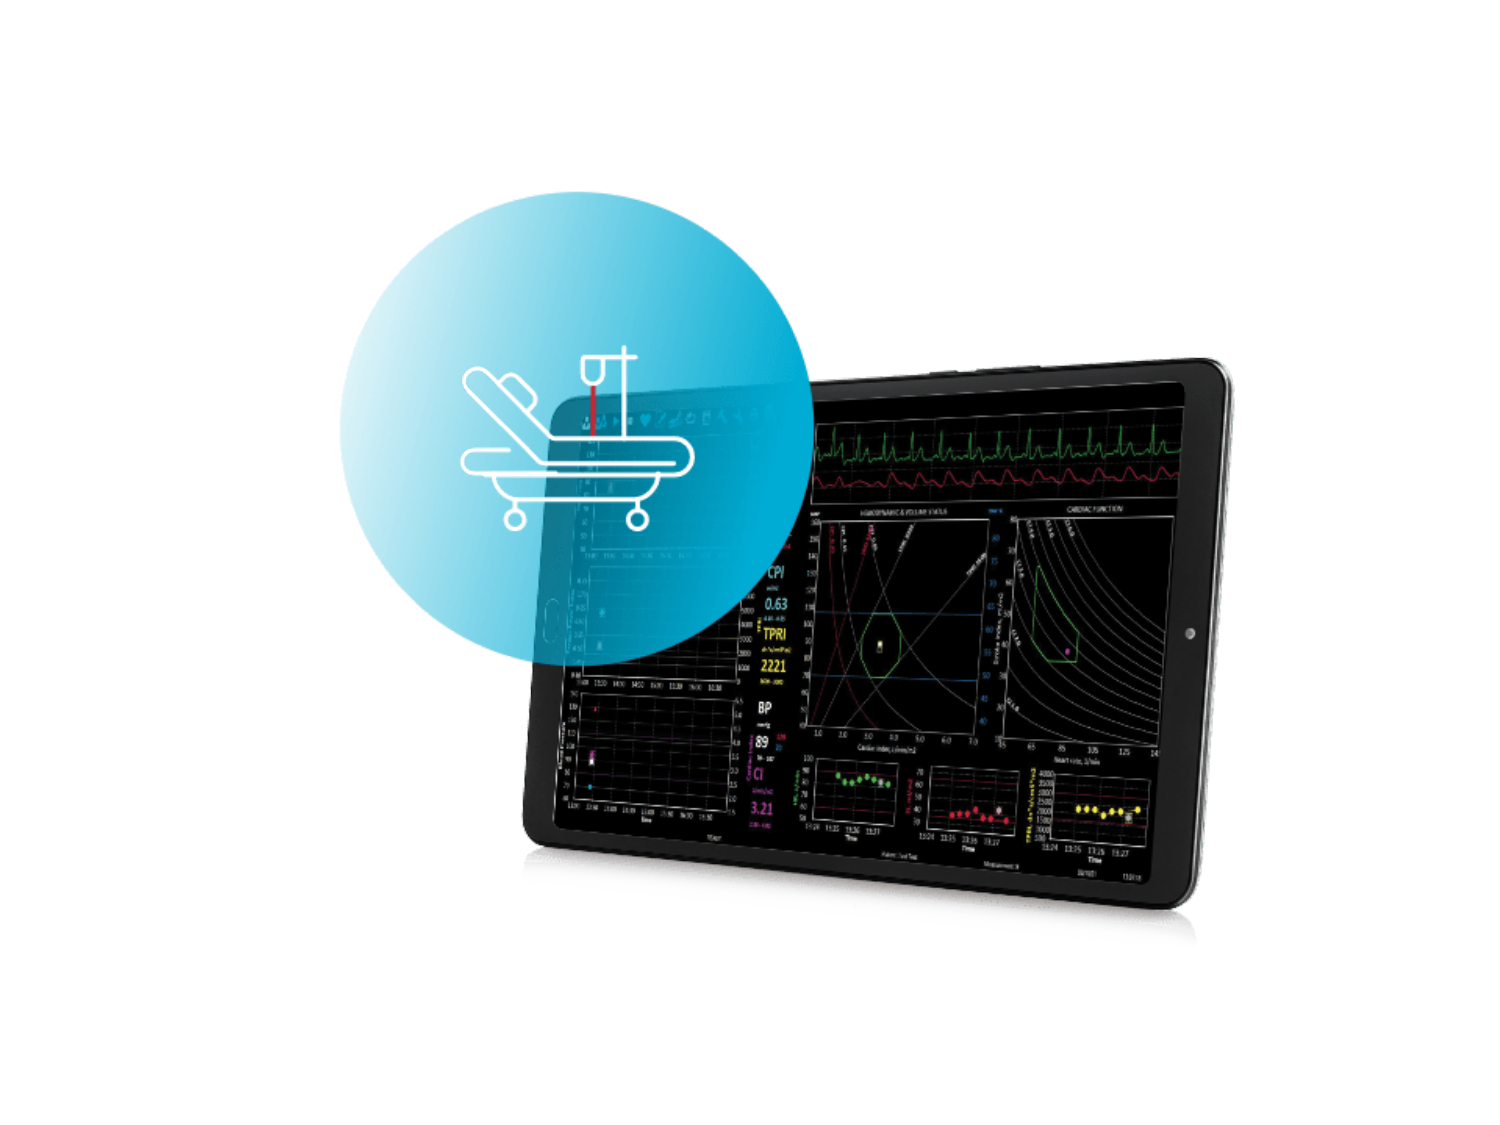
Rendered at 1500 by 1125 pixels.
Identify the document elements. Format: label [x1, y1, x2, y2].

picture [287, 139, 1248, 972]
